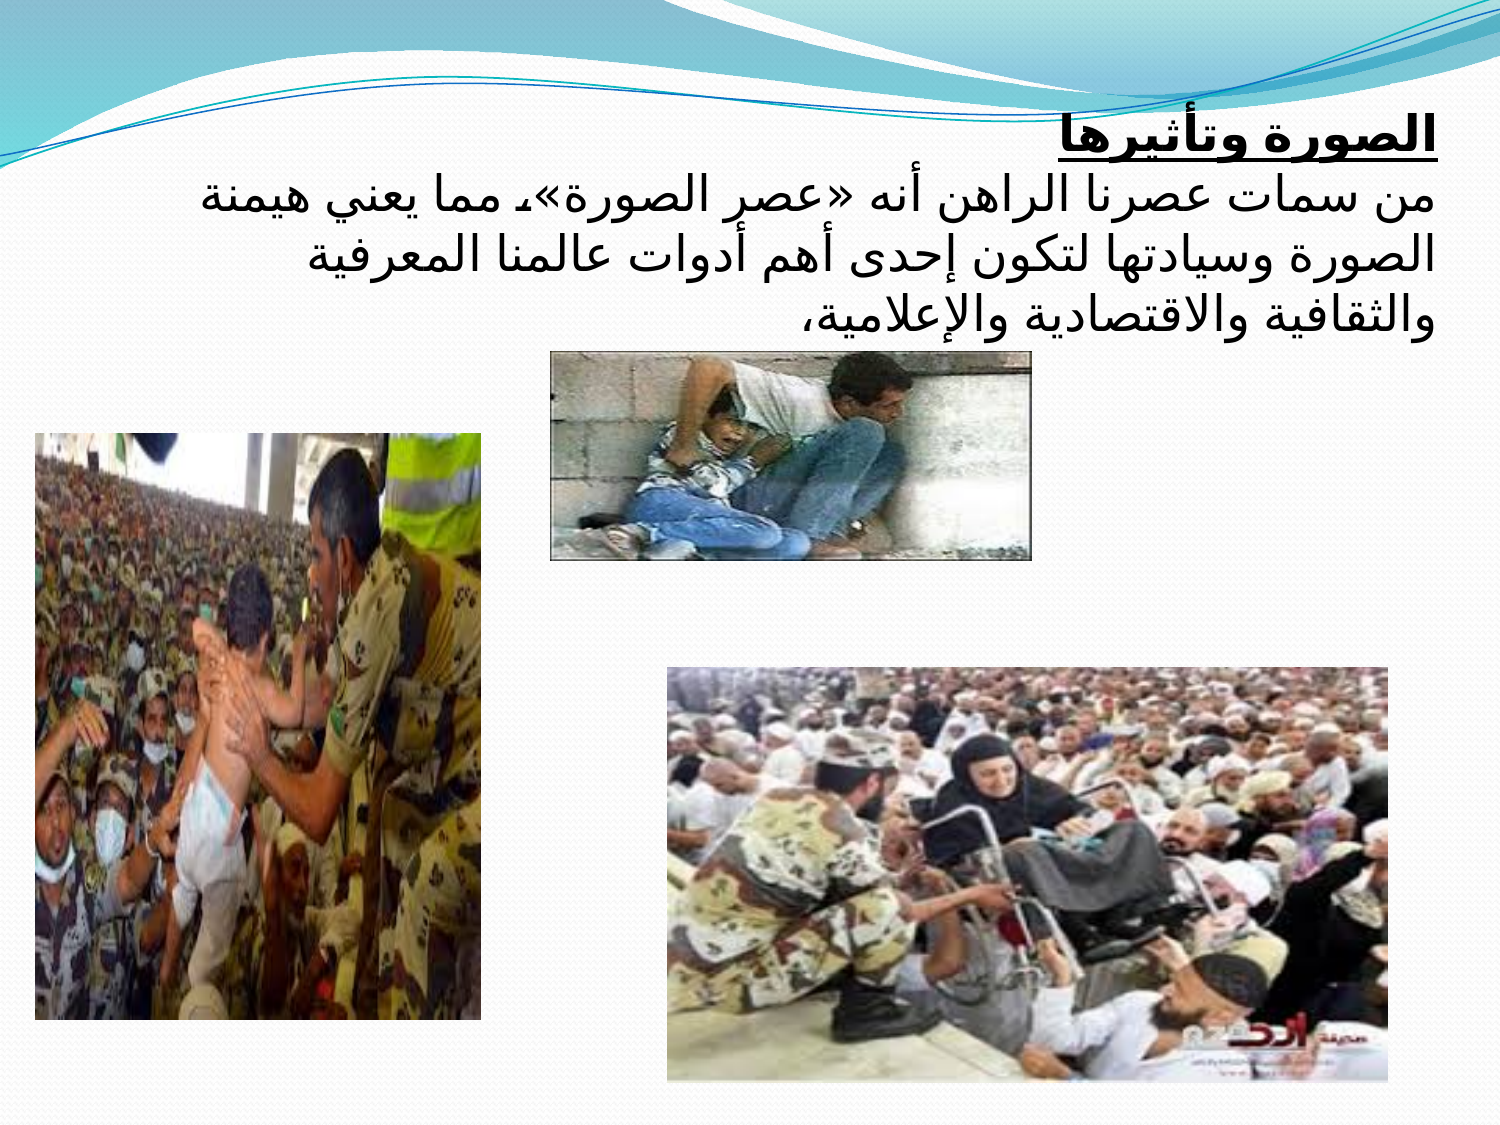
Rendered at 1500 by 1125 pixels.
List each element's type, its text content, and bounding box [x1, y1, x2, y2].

picture [550, 351, 1032, 562]
picture [34, 433, 481, 1020]
text_box الصورة وتأثيرها من سمات عصرنا الراهن أنه «عصر الصورة»، مما يعني هيمنة الصورة وسيادتها لتكون إحدى أهم أدوات عالمنا المعرفية والثقافية والاقتصادية والإعلامية، [163, 93, 1453, 349]
picture [667, 667, 1388, 1084]
